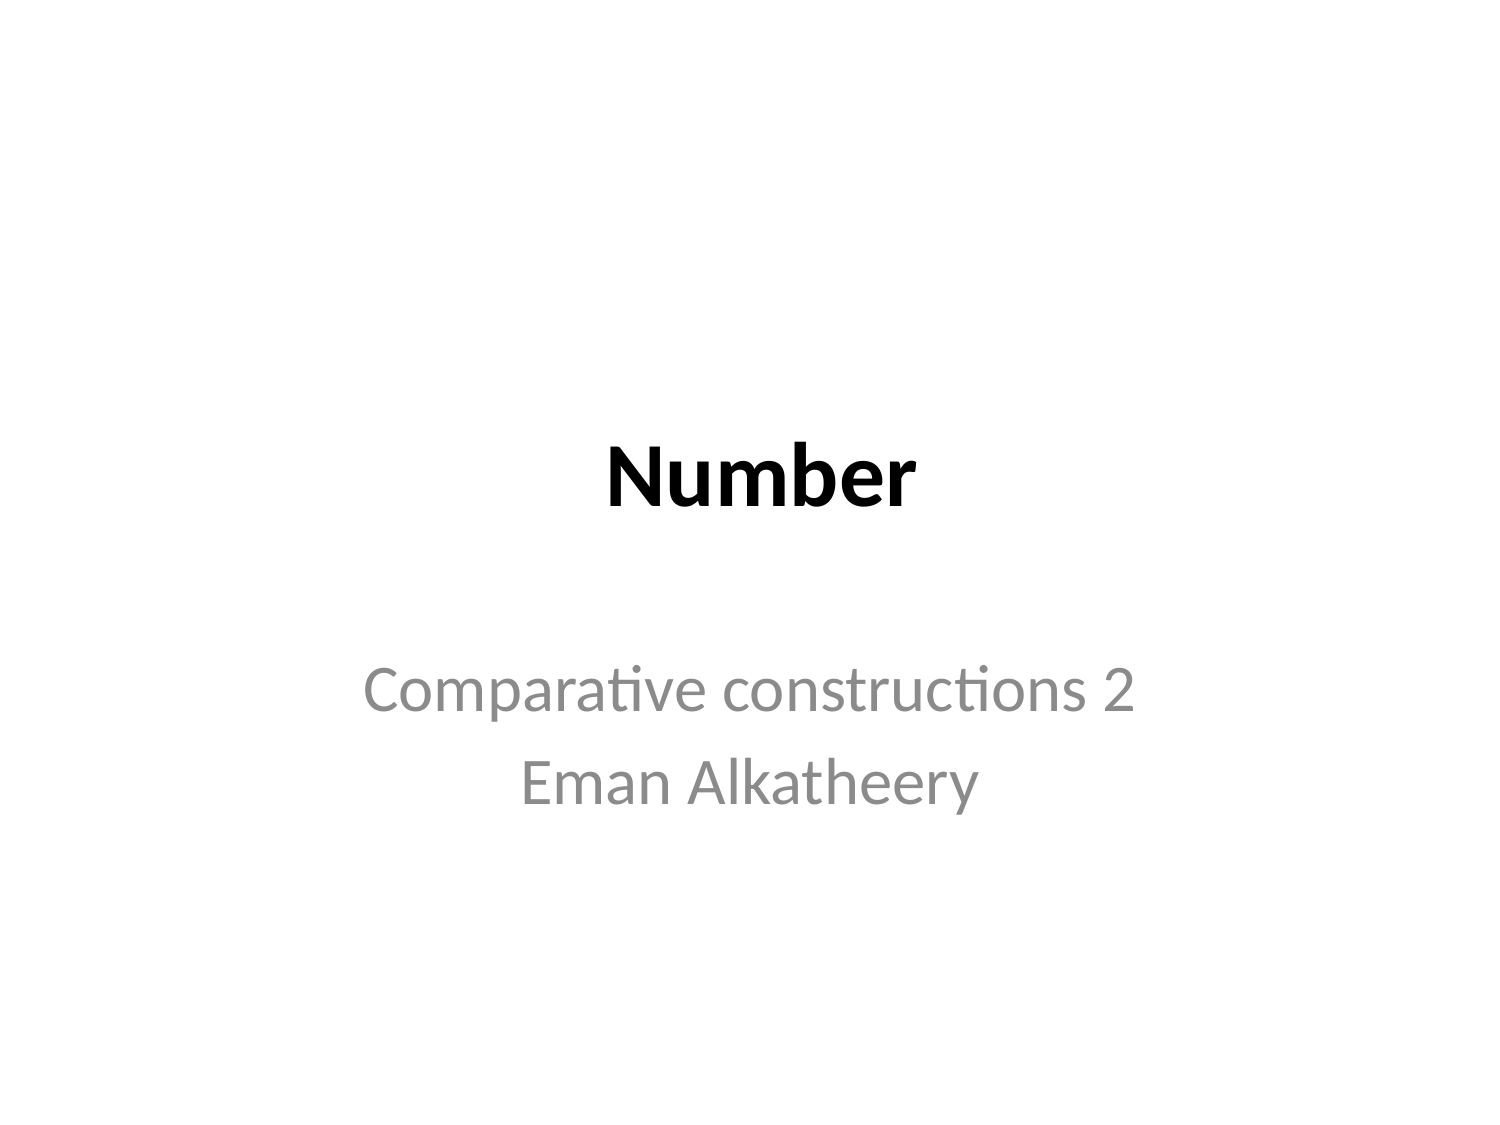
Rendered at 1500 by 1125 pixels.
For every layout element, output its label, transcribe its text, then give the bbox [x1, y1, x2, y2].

subtitle Comparative constructions 2 Eman Alkatheery [225, 637, 1275, 925]
title Number [112, 349, 1388, 591]
